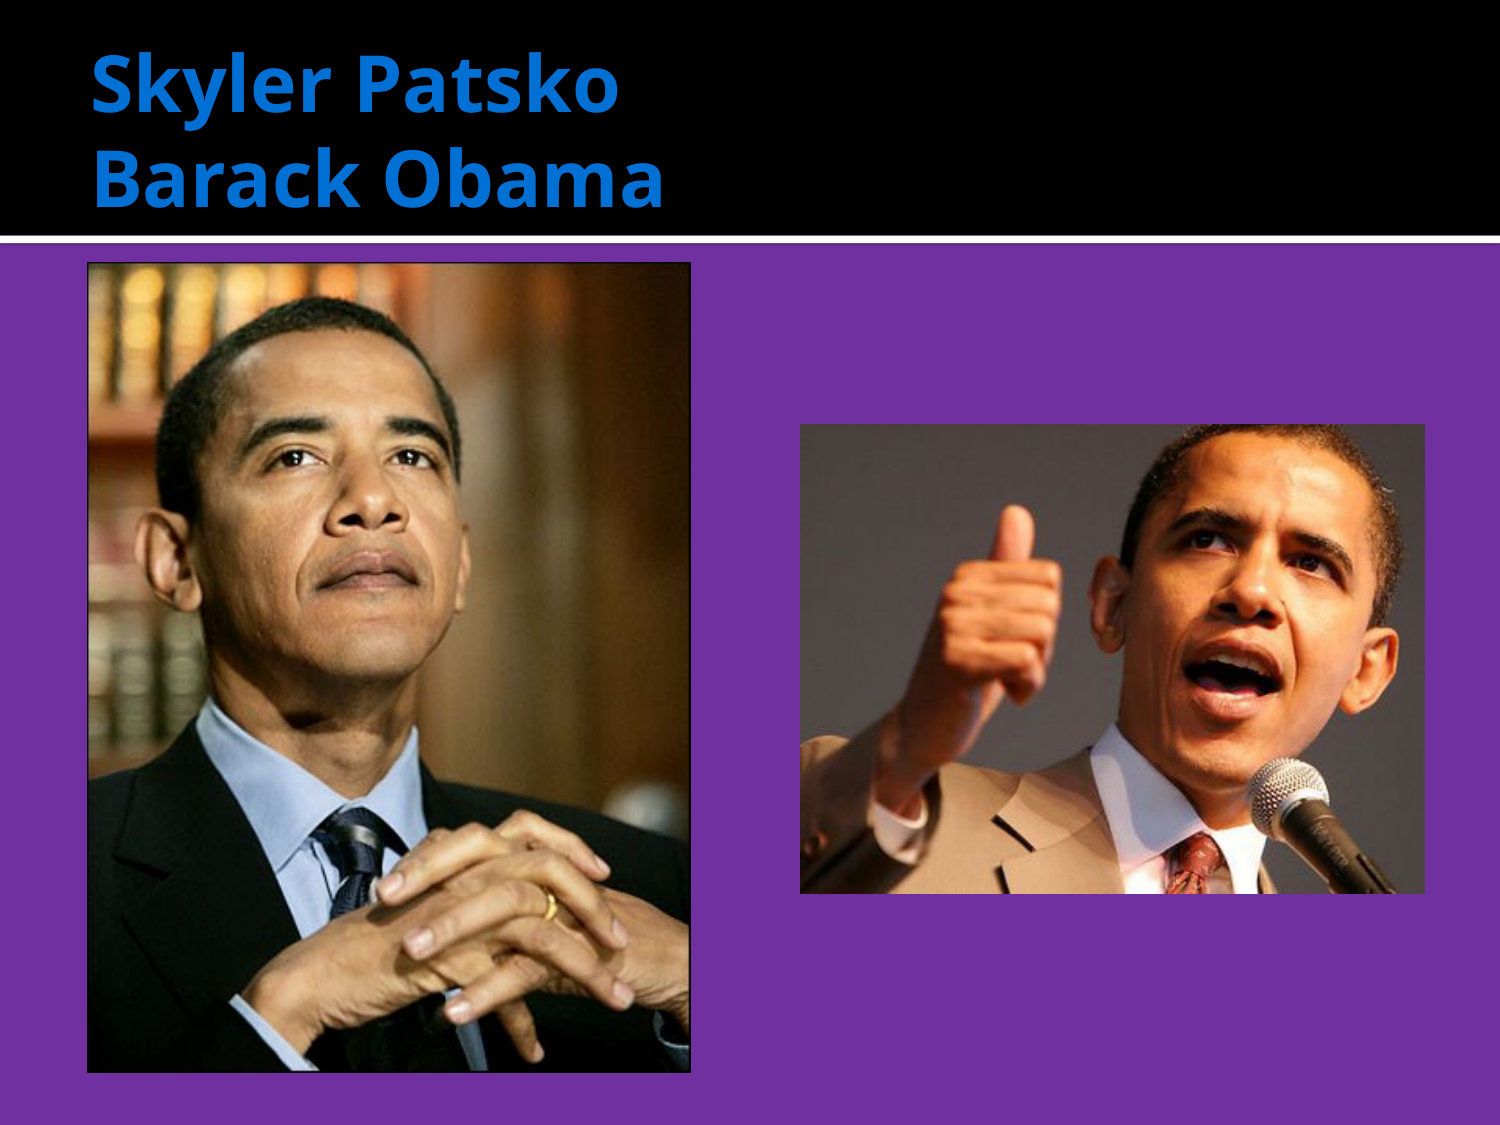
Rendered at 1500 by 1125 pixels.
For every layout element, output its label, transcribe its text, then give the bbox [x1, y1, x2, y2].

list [87, 262, 691, 1073]
picture [799, 424, 1425, 894]
title Skyler Patsko Barack Obama [75, 25, 1425, 231]
